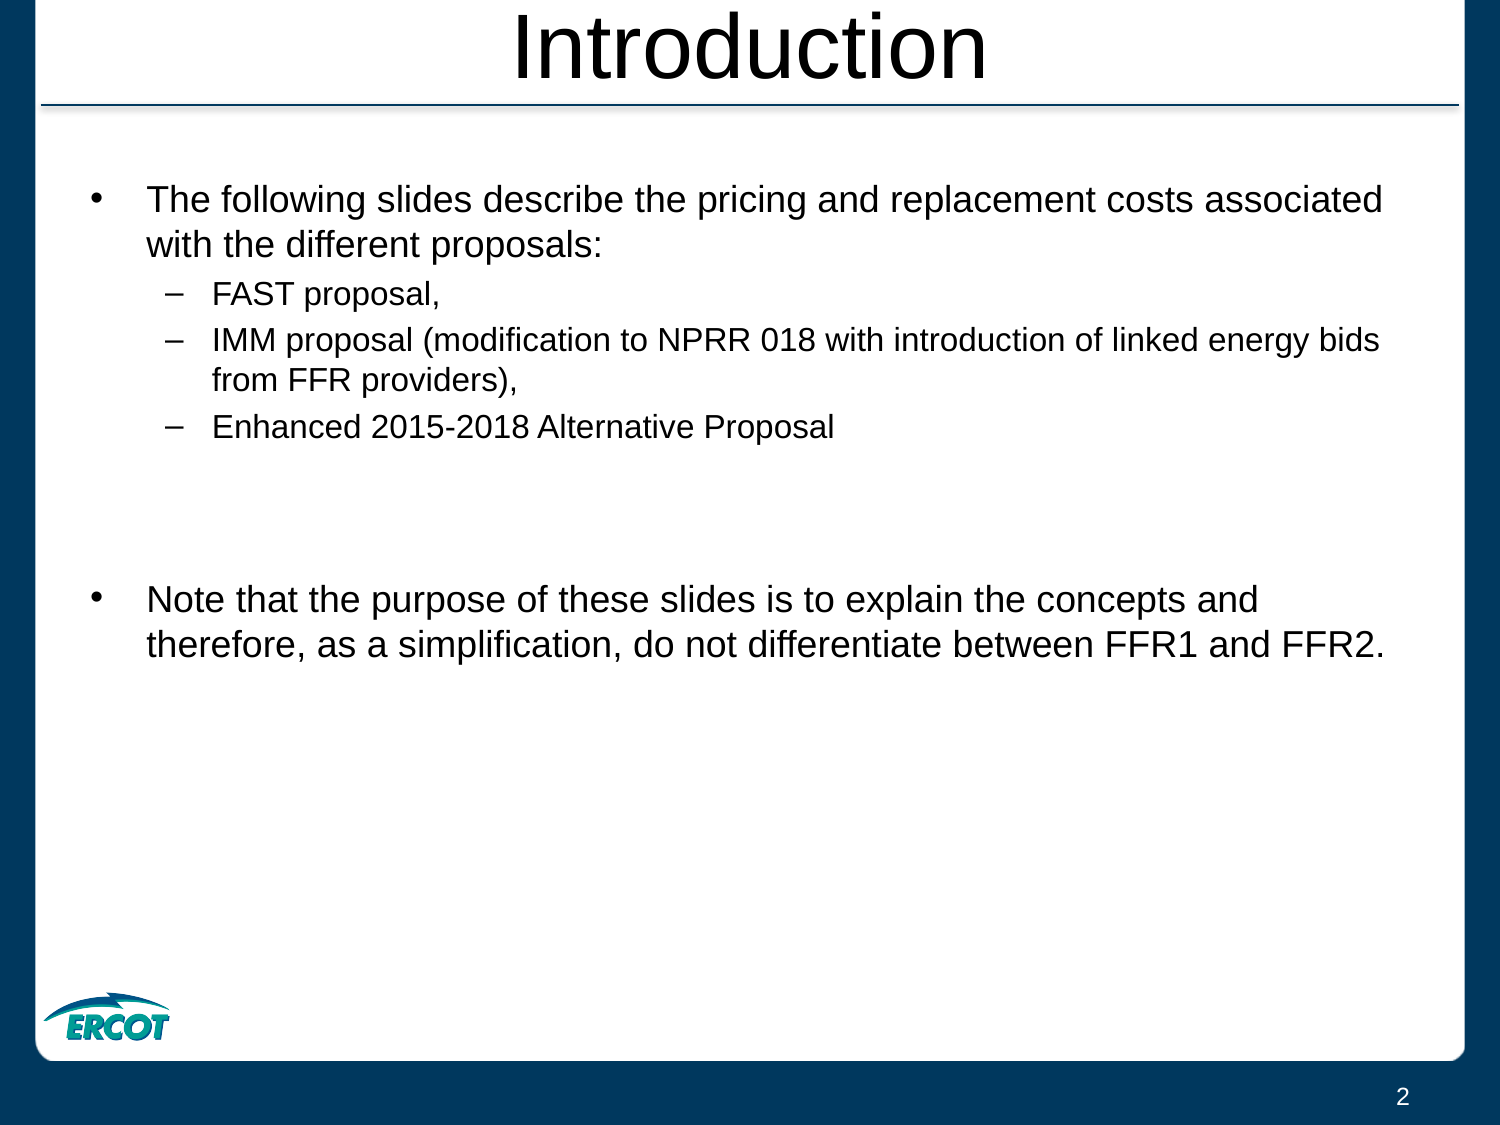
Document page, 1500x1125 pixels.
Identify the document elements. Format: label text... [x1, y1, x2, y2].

list The following slides describe the pricing and replacement costs associated with the different proposals: FAST proposal, IMM proposal (modification to NPRR 018 with introduction of linked energy bids from FFR providers), Enhanced 2015-2018 Alternative Proposal Note that the purpose of these slides is to explain the concepts and therefore, as a simplification, do not differentiate between FFR1 and FFR2. [75, 115, 1425, 956]
slide_number 2 [1074, 1065, 1425, 1125]
title Introduction [75, 0, 1425, 109]
picture [40, 988, 175, 1045]
